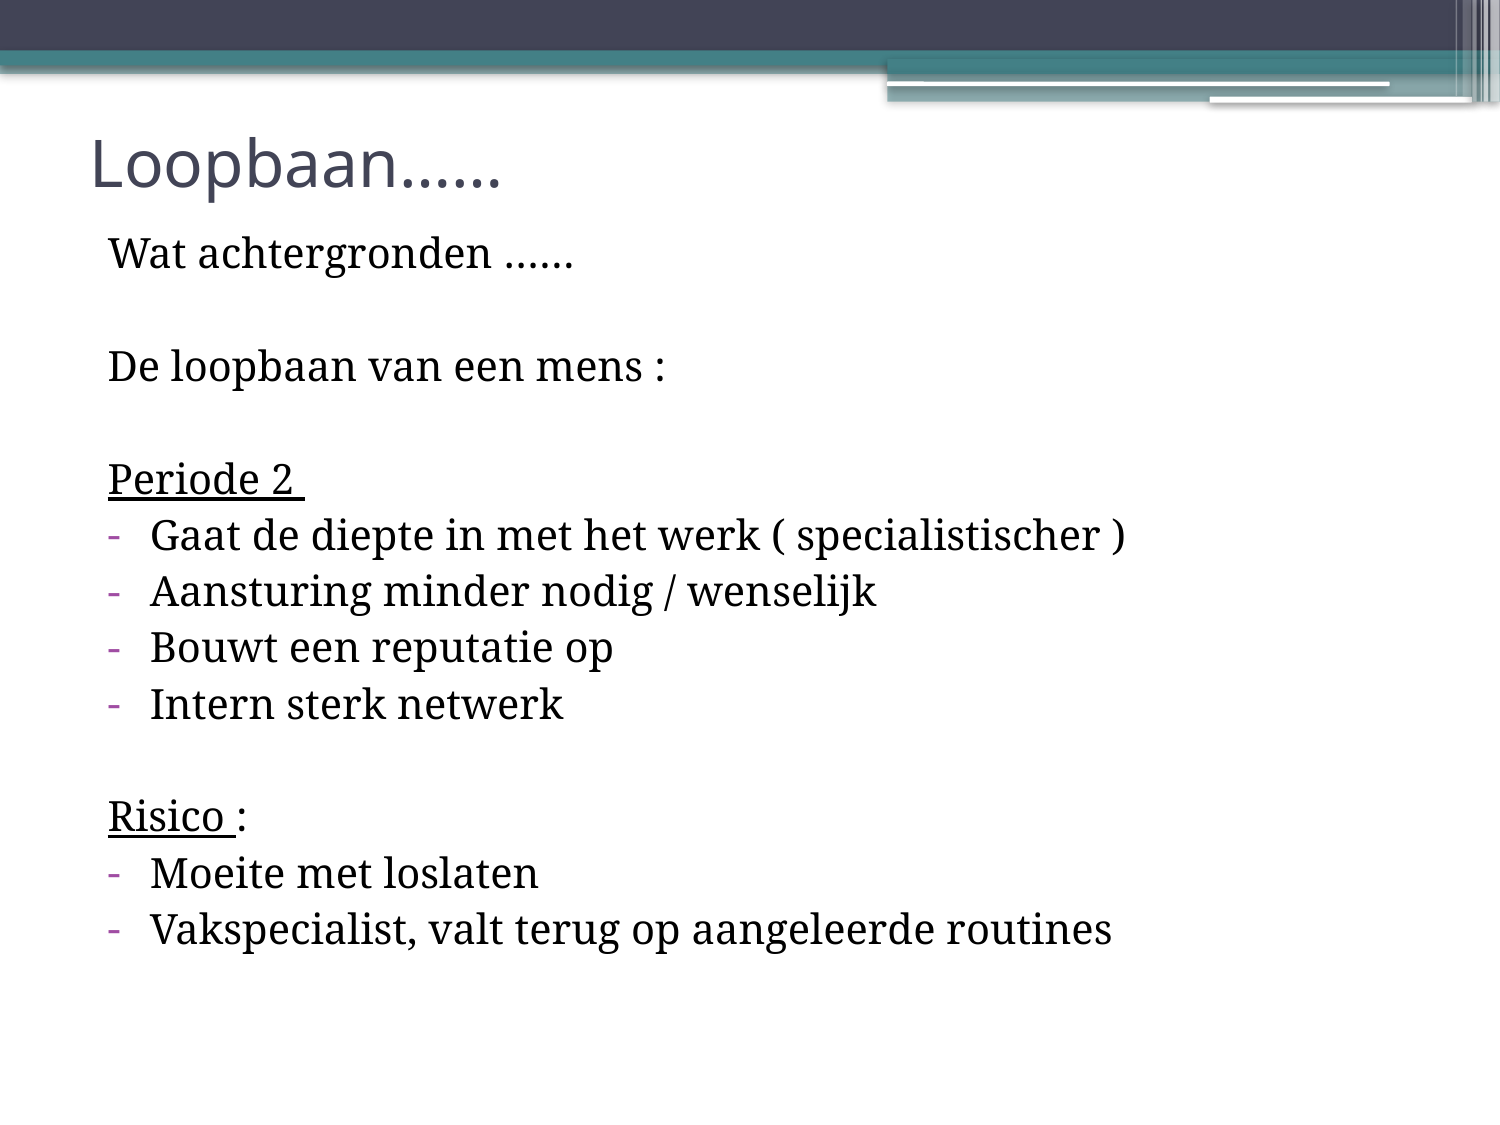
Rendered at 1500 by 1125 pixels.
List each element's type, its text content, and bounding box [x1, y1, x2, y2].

title Loopbaan…… [75, 113, 1425, 209]
list Wat achtergronden …… De loopbaan van een mens : Periode 2 Gaat de diepte in met het werk ( specialistischer ) Aansturing minder nodig / wenselijk Bouwt een reputatie op Intern sterk netwerk Risico : Moeite met loslaten Vakspecialist, valt terug op aangeleerde routines [75, 219, 1447, 1079]
